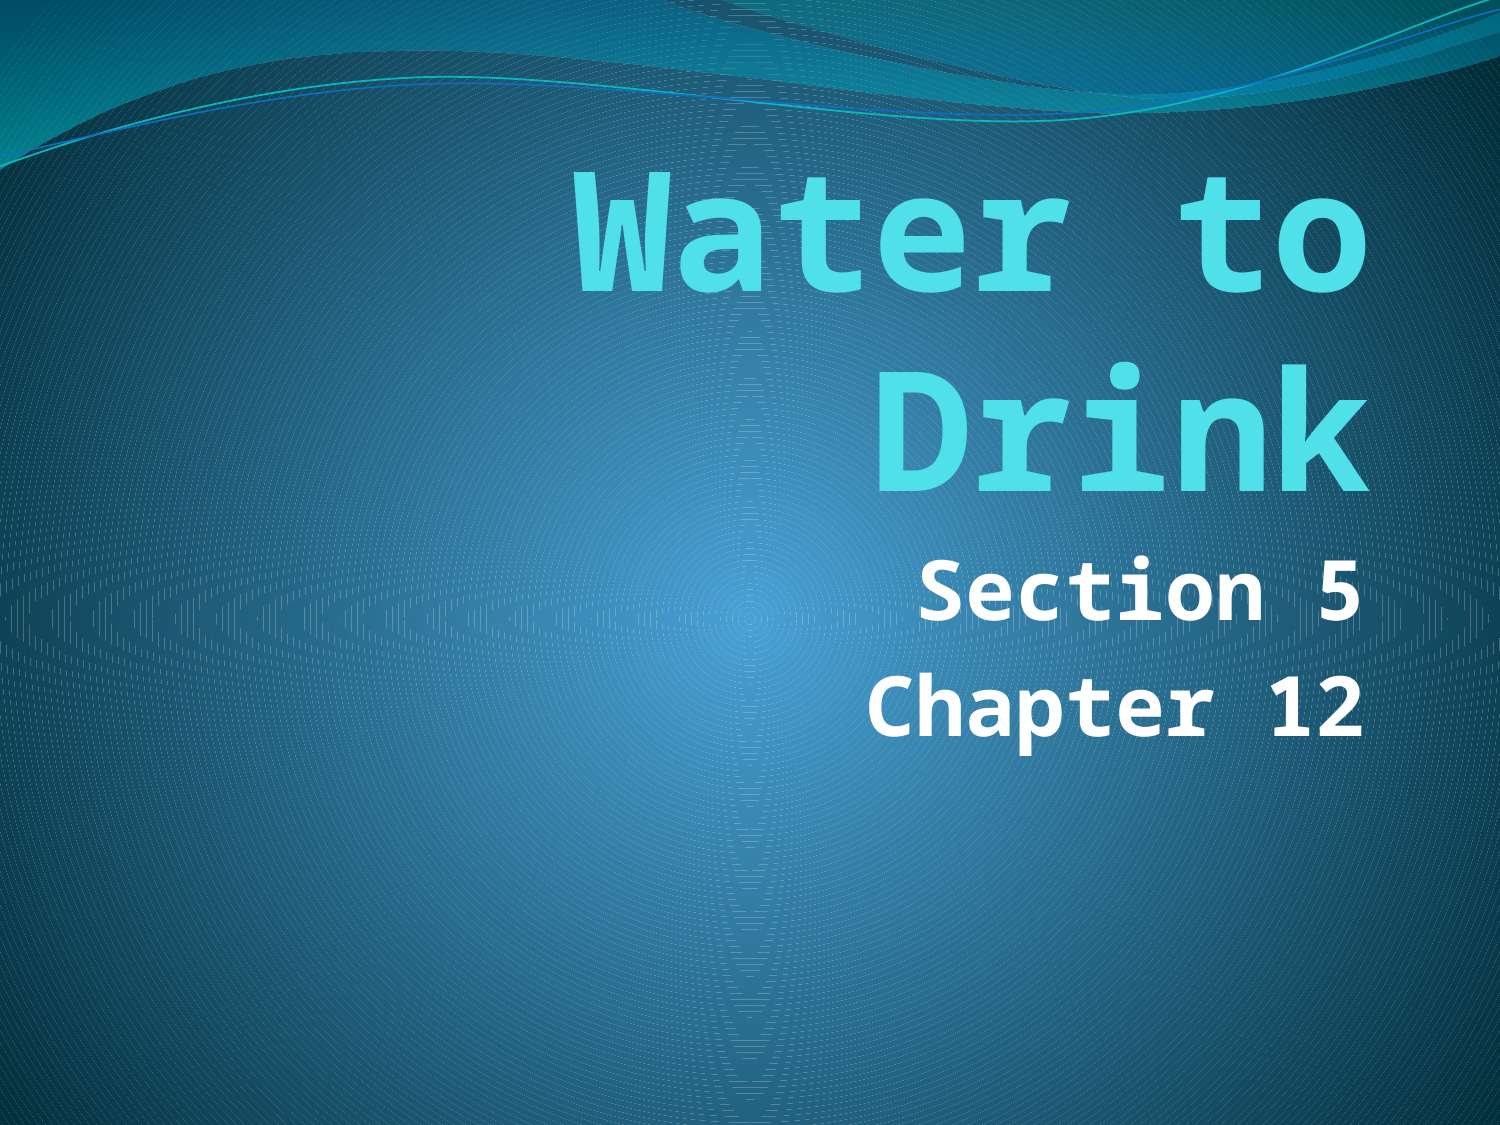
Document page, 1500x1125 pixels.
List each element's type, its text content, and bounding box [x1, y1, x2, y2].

subtitle Section 5 Chapter 12 [87, 529, 1376, 818]
title Water to Drink [87, 224, 1376, 525]
